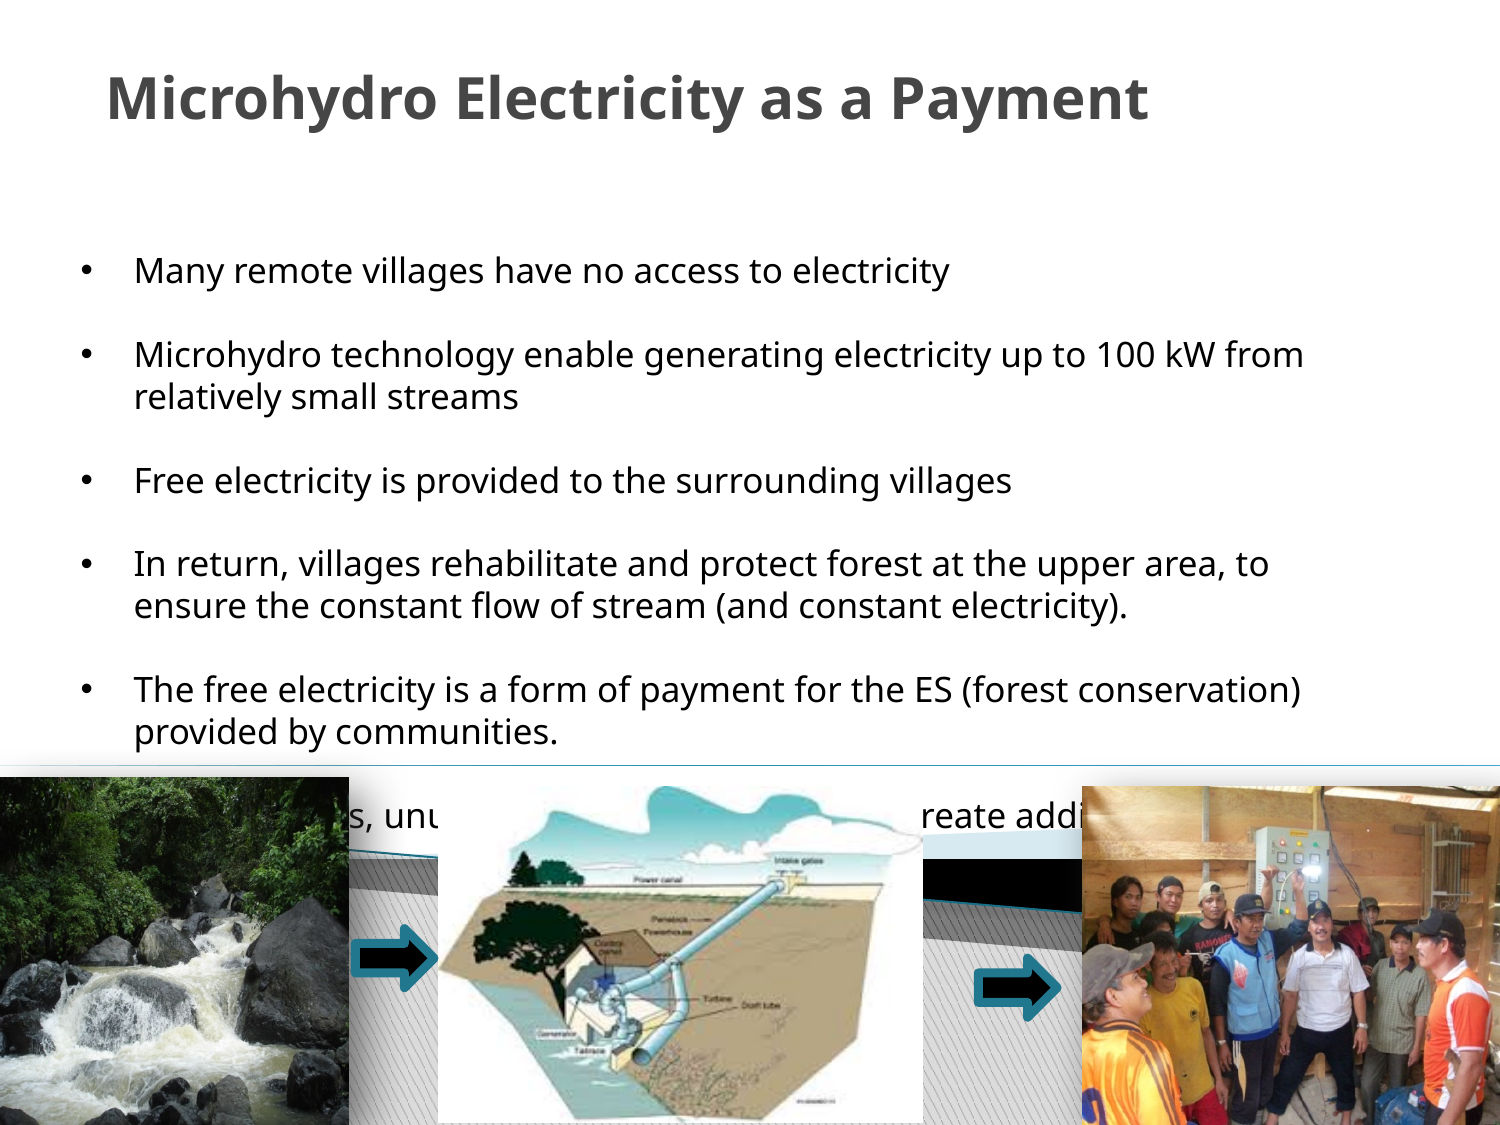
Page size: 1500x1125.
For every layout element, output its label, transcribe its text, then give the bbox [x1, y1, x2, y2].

text_box [973, 953, 1062, 1022]
text_box [354, 924, 432, 993]
text_box Many remote villages have no access to electricity Microhydro technology enable generating electricity up to 100 kW from relatively small streams Free electricity is provided to the surrounding villages In return, villages rehabilitate and protect forest at the upper area, to ensure the constant flow of stream (and constant electricity). The free electricity is a form of payment for the ES (forest conservation) provided by communities. In some cases, unused electricity can be sold – create additional revenues. [65, 160, 1399, 858]
title Microhydro Electricity as a Payment [90, 4, 1437, 139]
picture [374, 786, 1500, 1125]
picture [0, 777, 349, 1125]
